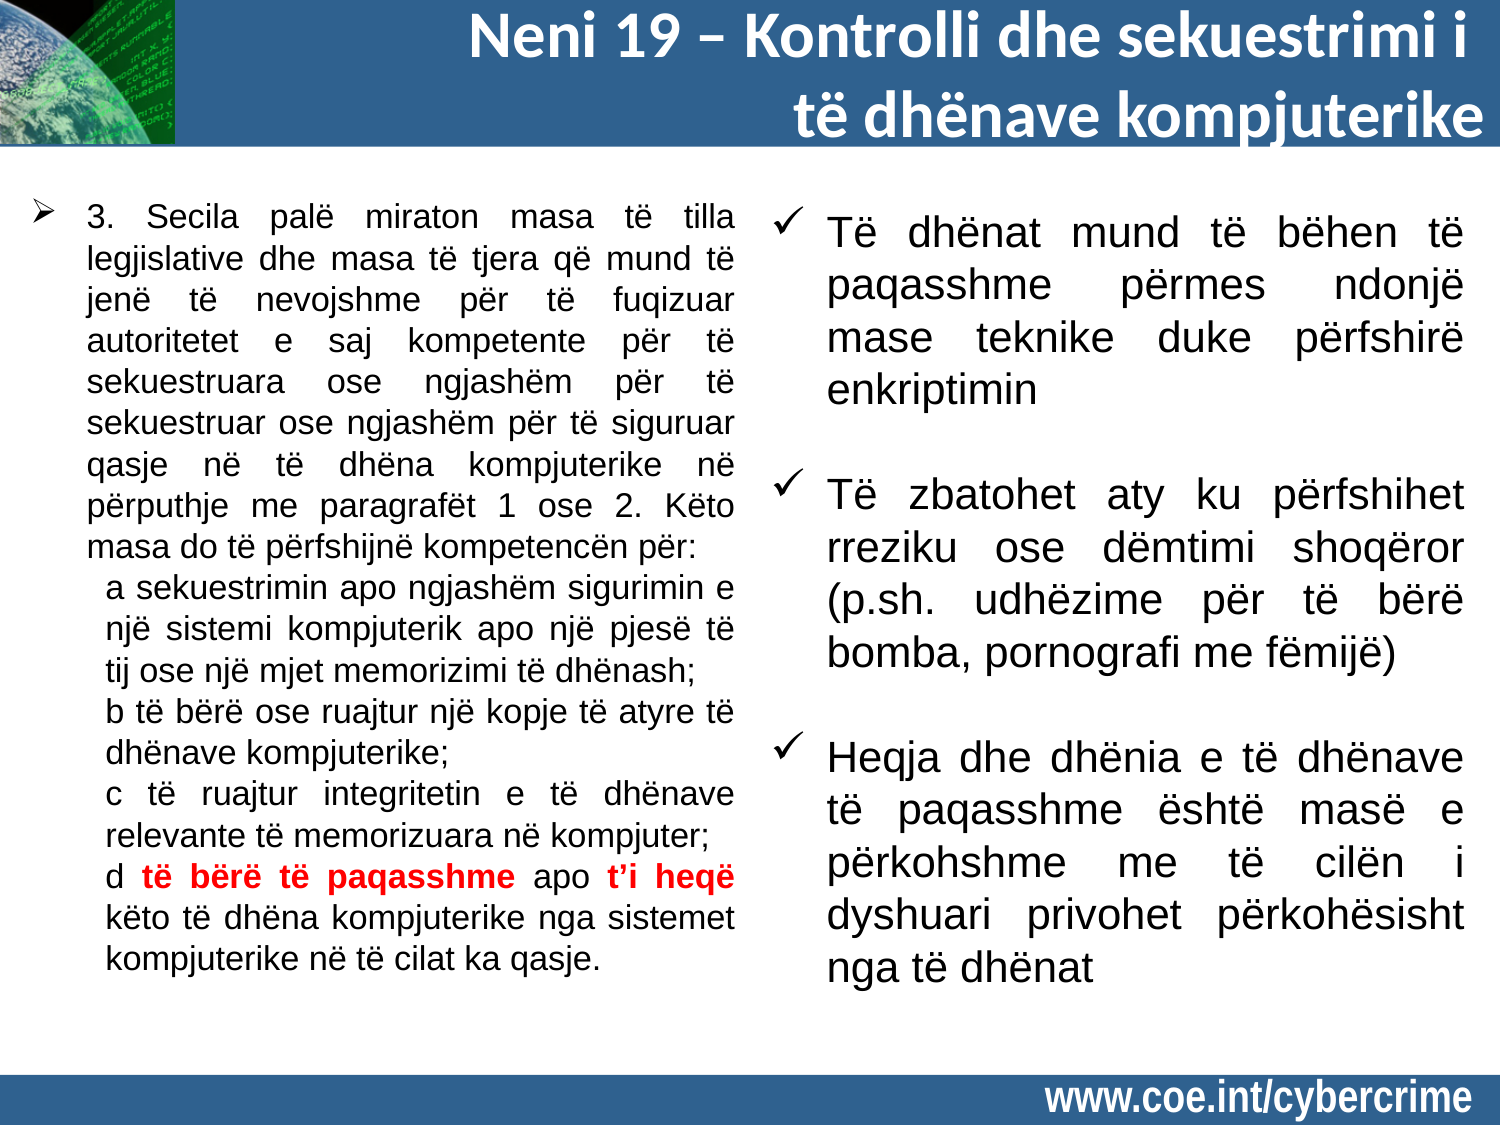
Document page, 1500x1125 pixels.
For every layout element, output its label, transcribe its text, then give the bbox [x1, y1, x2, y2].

text_box www.coe.int/cybercrime [1030, 1059, 1500, 1125]
picture [0, 0, 175, 144]
text_box Të dhënat mund të bëhen të paqasshme përmes ndonjë mase teknike duke përfshirë enkriptimin Të zbatohet aty ku përfshihet rreziku ose dëmtimi shoqëror (p.sh. udhëzime për të bërë bomba, pornografi me fëmijë) Heqja dhe dhënia e të dhënave të paqasshme është masë e përkohshme me të cilën i dyshuari privohet përkohësisht nga të dhënat [755, 196, 1480, 999]
text_box [0, 1073, 1030, 1125]
text_box 3. Secila palë miraton masa të tilla legjislative dhe masa të tjera që mund të jenë të nevojshme për të fuqizuar autoritetet e saj kompetente për të sekuestruara ose ngjashëm për të sekuestruar ose ngjashëm për të siguruar qasje në të dhëna kompjuterike në përputhje me paragrafët 1 ose 2. Këto masa do të përfshijnë kompetencën për: a sekuestrimin apo ngjashëm sigurimin e një sistemi kompjuterik apo një pjesë të tij ose një mjet memorizimi të dhënash; b të bërë ose ruajtur një kopje të atyre të dhënave kompjuterike; c të ruajtur integritetin e të dhënave relevante të memorizuara në kompjuter; d të bërë të paqasshme apo t’i heqë këto të dhëna kompjuterike nga sistemet kompjuterike në të cilat ka qasje. [15, 186, 750, 985]
text_box Neni 19 – Kontrolli dhe sekuestrimi i të dhënave kompjuterike [177, 0, 1500, 149]
